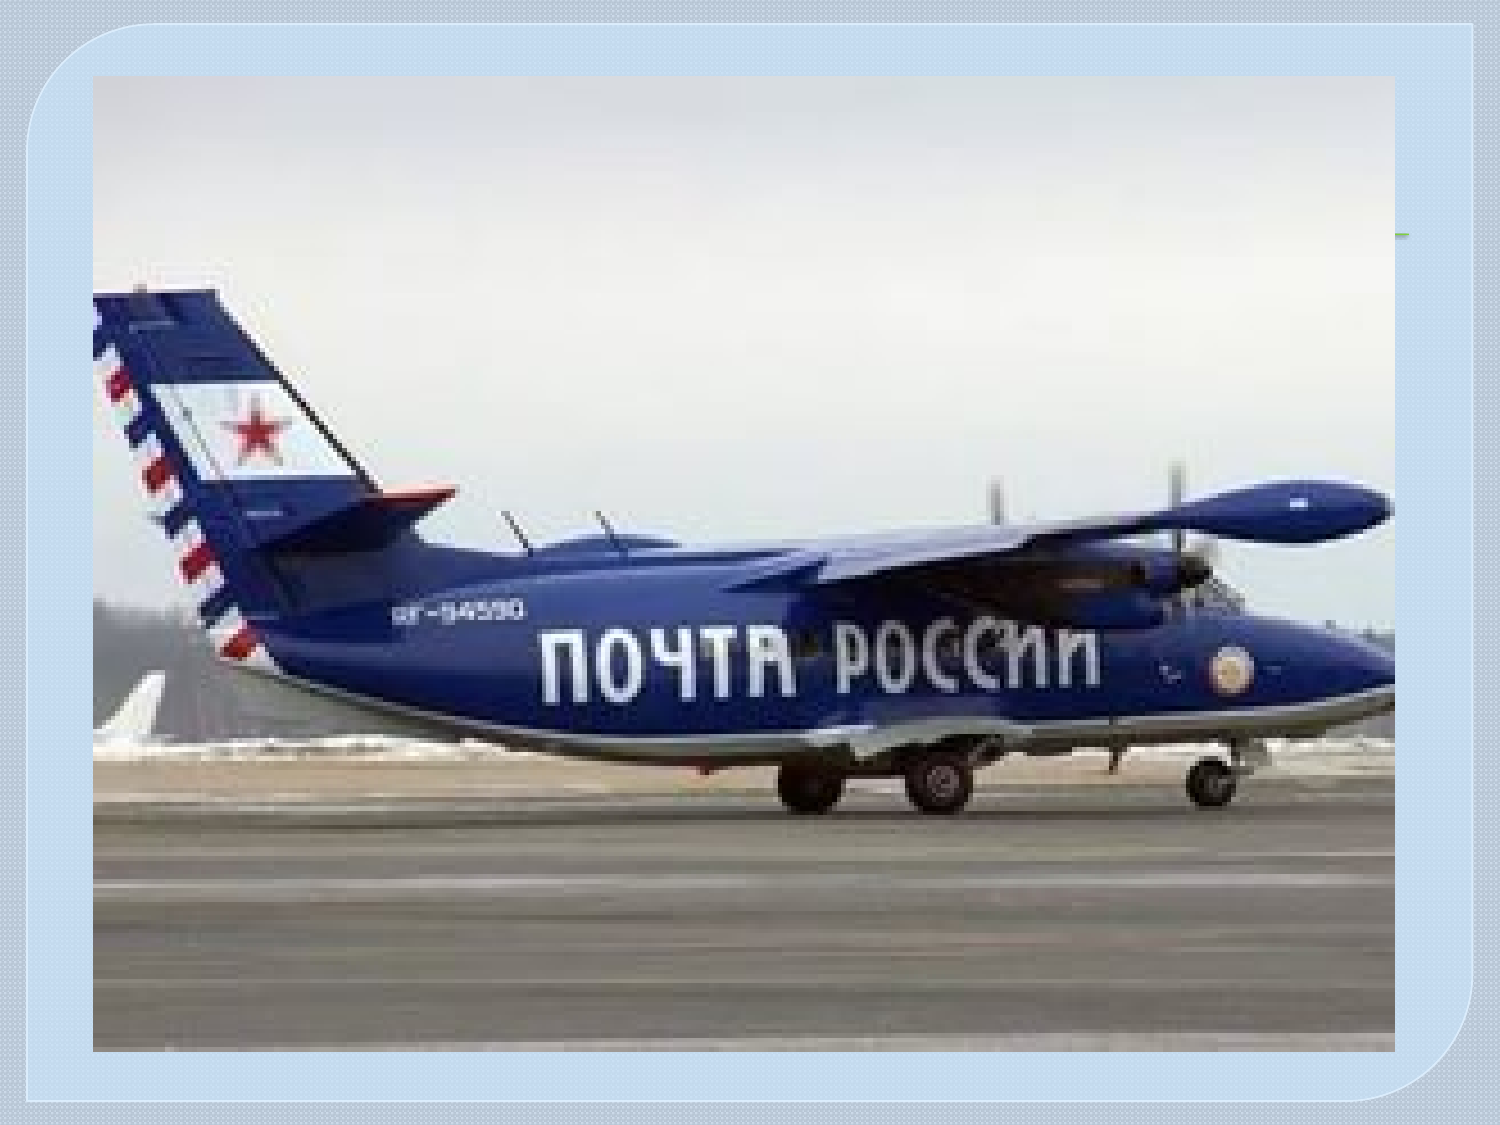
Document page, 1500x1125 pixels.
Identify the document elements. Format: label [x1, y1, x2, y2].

picture [93, 76, 1395, 1052]
